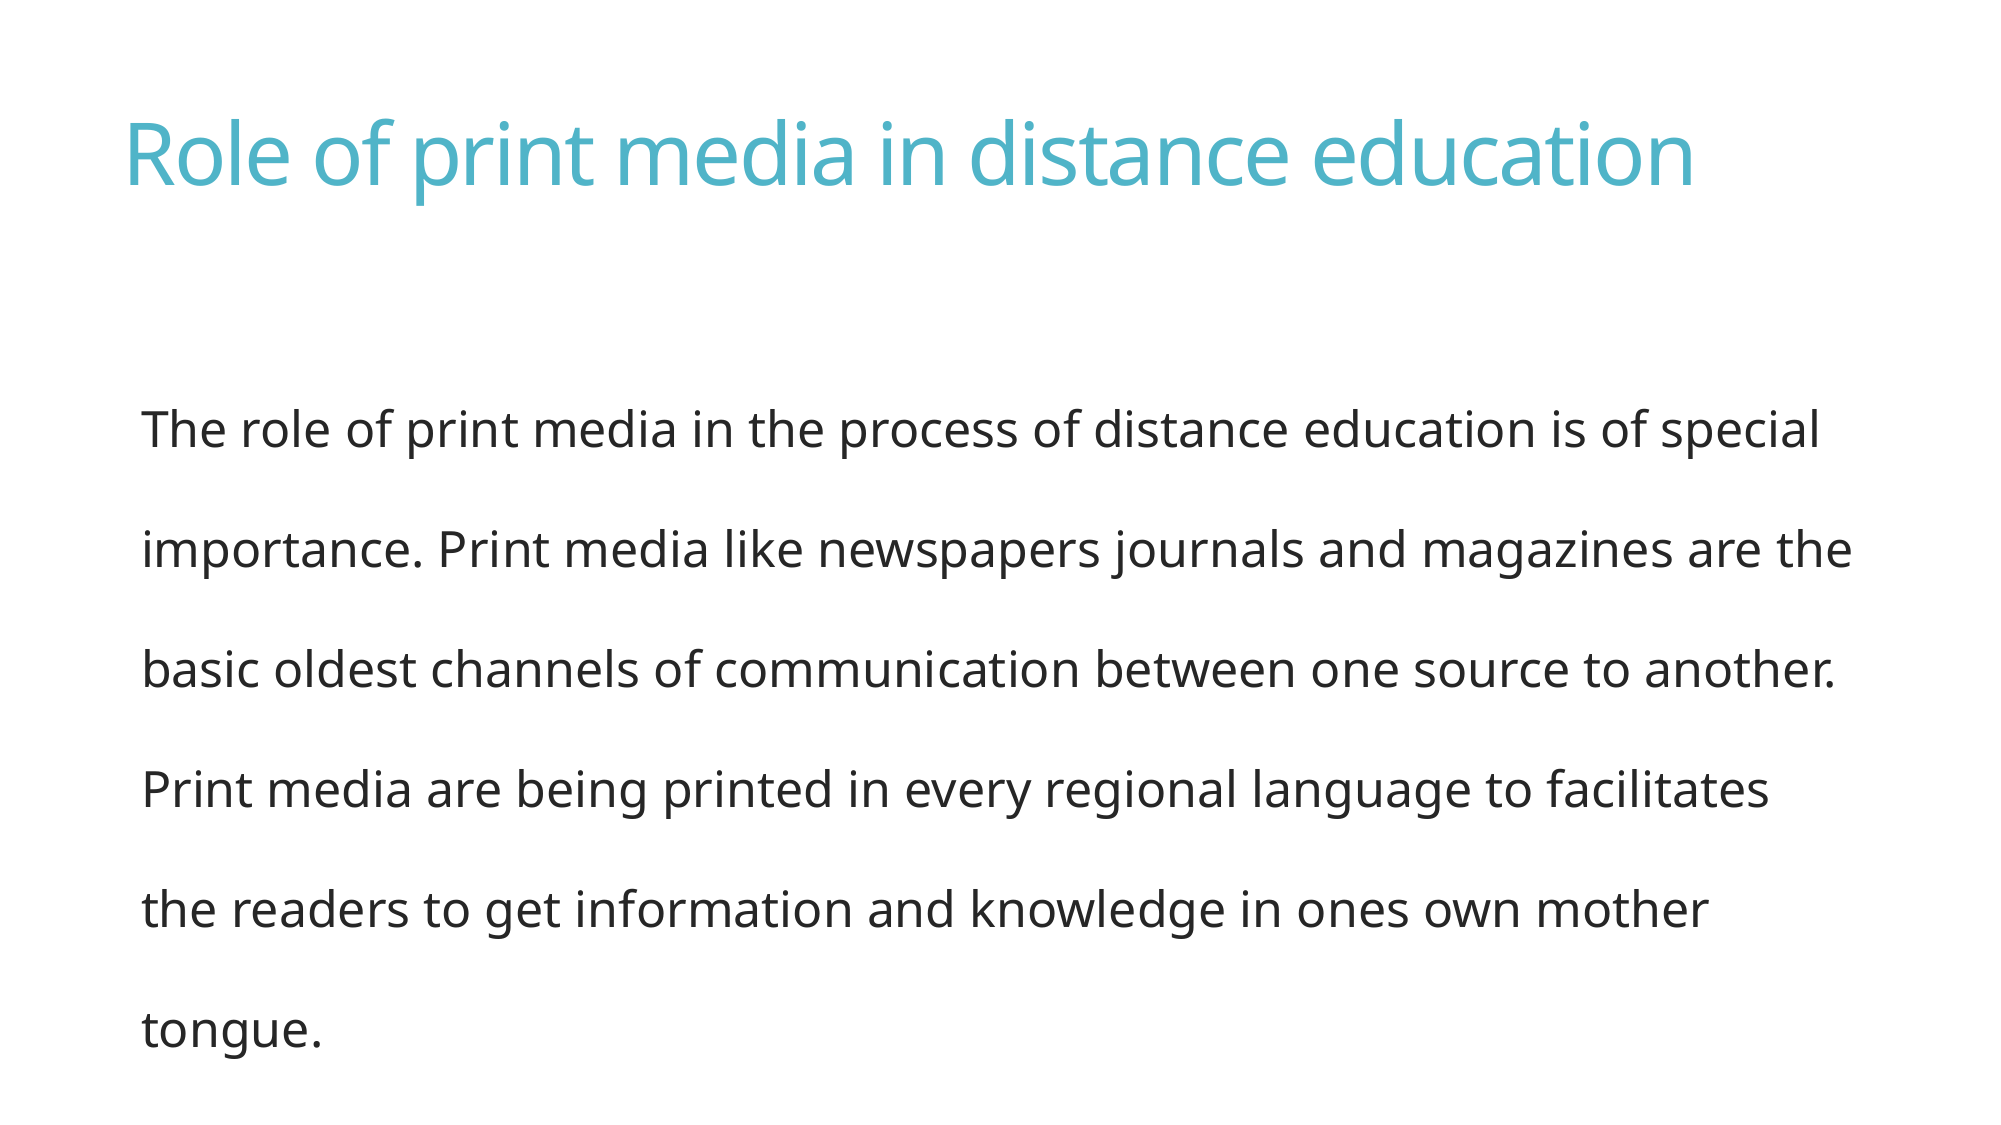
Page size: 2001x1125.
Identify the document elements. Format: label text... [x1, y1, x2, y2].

title Role of print media in distance education [107, 81, 1875, 354]
list The role of print media in the process of distance education is of special importance. Print media like newspapers journals and magazines are the basic oldest channels of communication between one source to another. Print media are being printed in every regional language to facilitates the readers to get information and knowledge in ones own mother tongue. [111, 329, 1876, 948]
